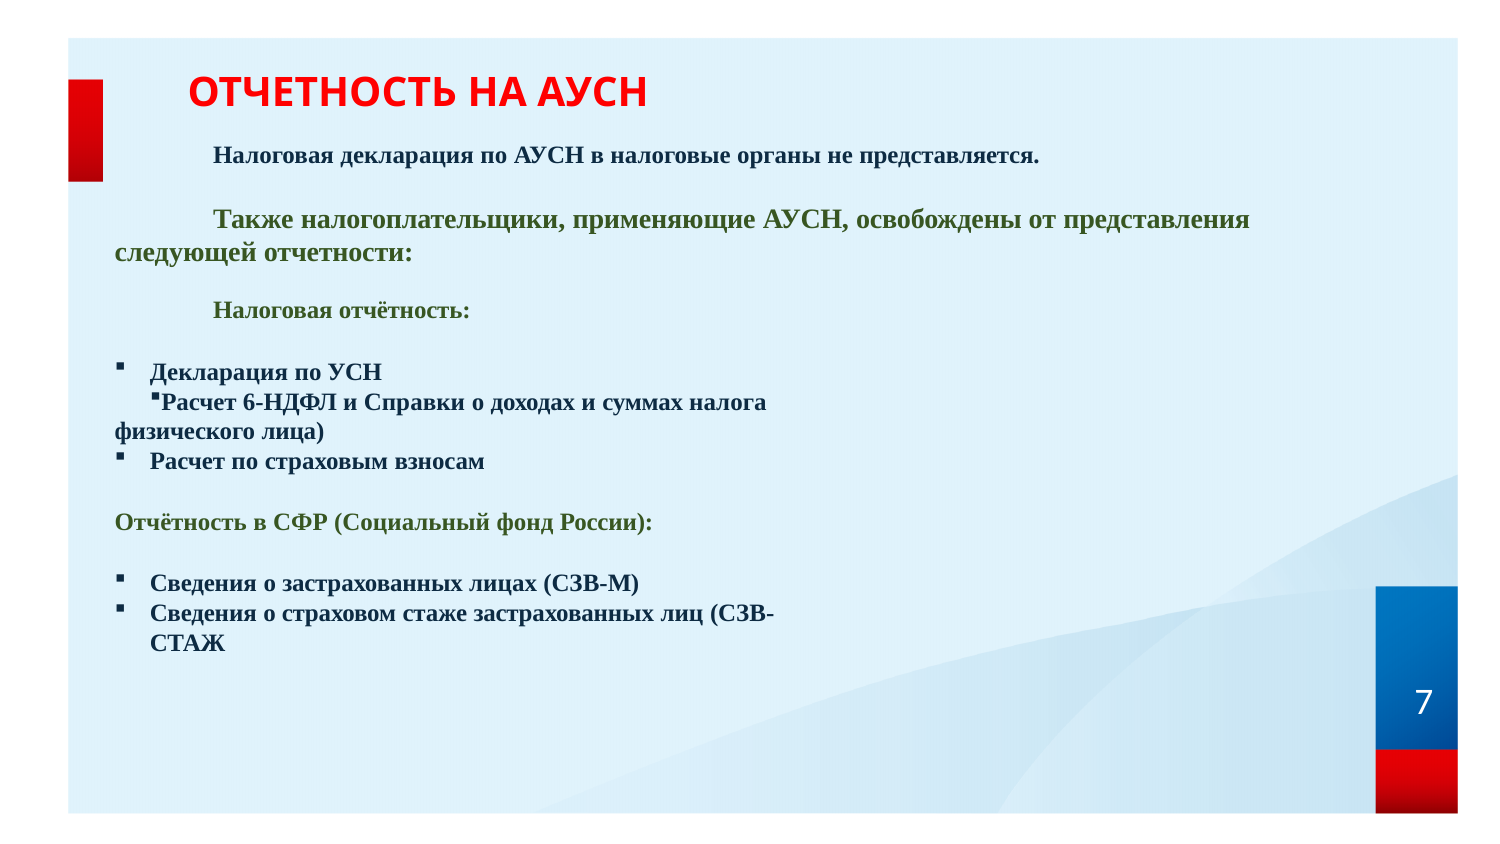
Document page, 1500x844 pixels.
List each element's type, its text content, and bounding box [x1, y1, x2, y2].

title ОТЧЕТНОСТЬ НА АУСН [187, 65, 1355, 115]
text_box 7 [1399, 669, 1435, 730]
list Налоговая декларация по АУСН в налоговые органы не представляется. Также налогоплательщики, применяющие АУСН, освобождены от представления следующей отчетности: Налоговая отчётность: Декларация по УСН Расчет 6-НДФЛ и Справки о доходах и суммах налога физического лица) Расчет по страховым взносам Отчётность в СФР (Социальный фонд России): Сведения о застрахованных лицах (СЗВ-М) Сведения о страховом стаже застрахованных лиц (СЗВ-СТАЖ [112, 138, 1369, 637]
picture [68, 37, 1458, 814]
